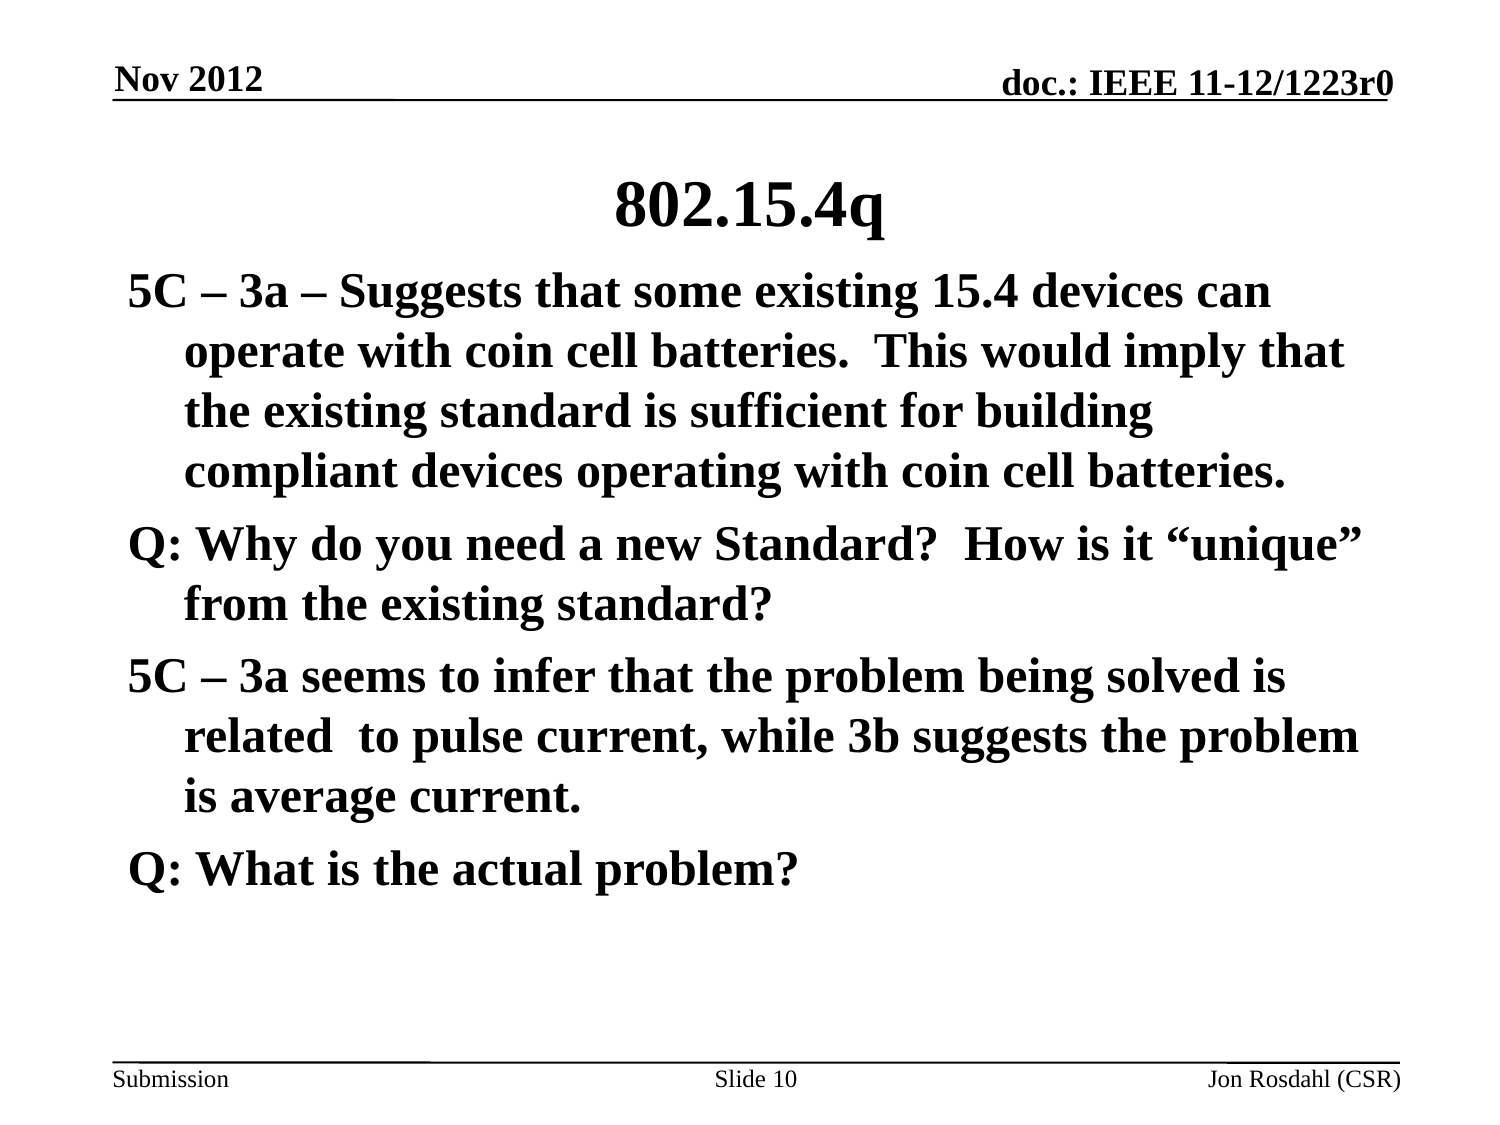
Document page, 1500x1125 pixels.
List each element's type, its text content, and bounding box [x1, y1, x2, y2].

title 802.15.4q [112, 112, 1388, 249]
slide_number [114, 54, 423, 100]
footer Jon Rosdahl (CSR) [878, 1061, 1402, 1093]
slide_number Slide 10 [712, 1061, 800, 1123]
list 5C – 3a – Suggests that some existing 15.4 devices can operate with coin cell batteries. This would imply that the existing standard is sufficient for building compliant devices operating with coin cell batteries. Q: Why do you need a new Standard? How is it “unique” from the existing standard? 5C – 3a seems to infer that the problem being solved is related to pulse current, while 3b suggests the problem is average current. Q: What is the actual problem? [112, 249, 1388, 1051]
